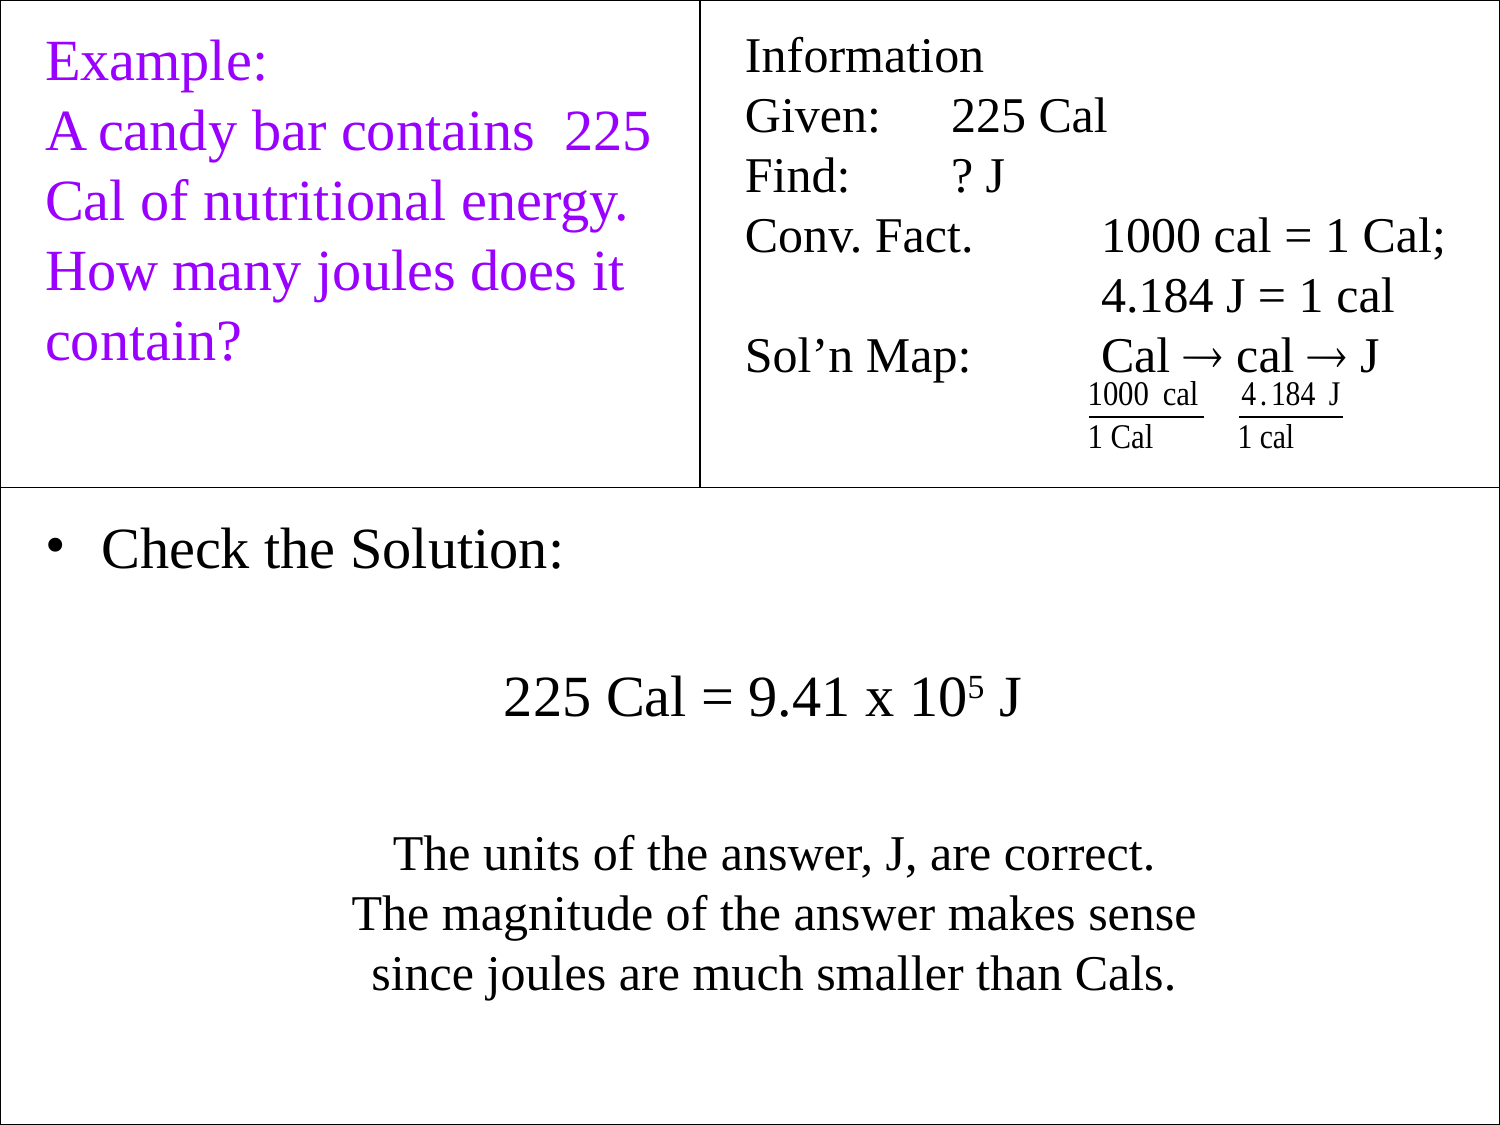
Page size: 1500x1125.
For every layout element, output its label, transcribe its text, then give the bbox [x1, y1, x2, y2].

text_box Example: A candy bar contains 225 Cal of nutritional energy. How many joules does it contain? [0, 0, 700, 488]
text_box 225 Cal = 9.41 x 105 J [489, 650, 1052, 736]
text_box Check the Solution: [0, 488, 1500, 1125]
text_box The units of the answer, J, are correct. The magnitude of the answer makes sense since joules are much smaller than Cals. [336, 812, 1212, 1008]
text_box Information Given: 225 Cal Find: ? J Conv. Fact. 1000 cal = 1 Cal; 4.184 J = 1 cal Sol’n Map: Cal  cal  J [700, 0, 1500, 488]
